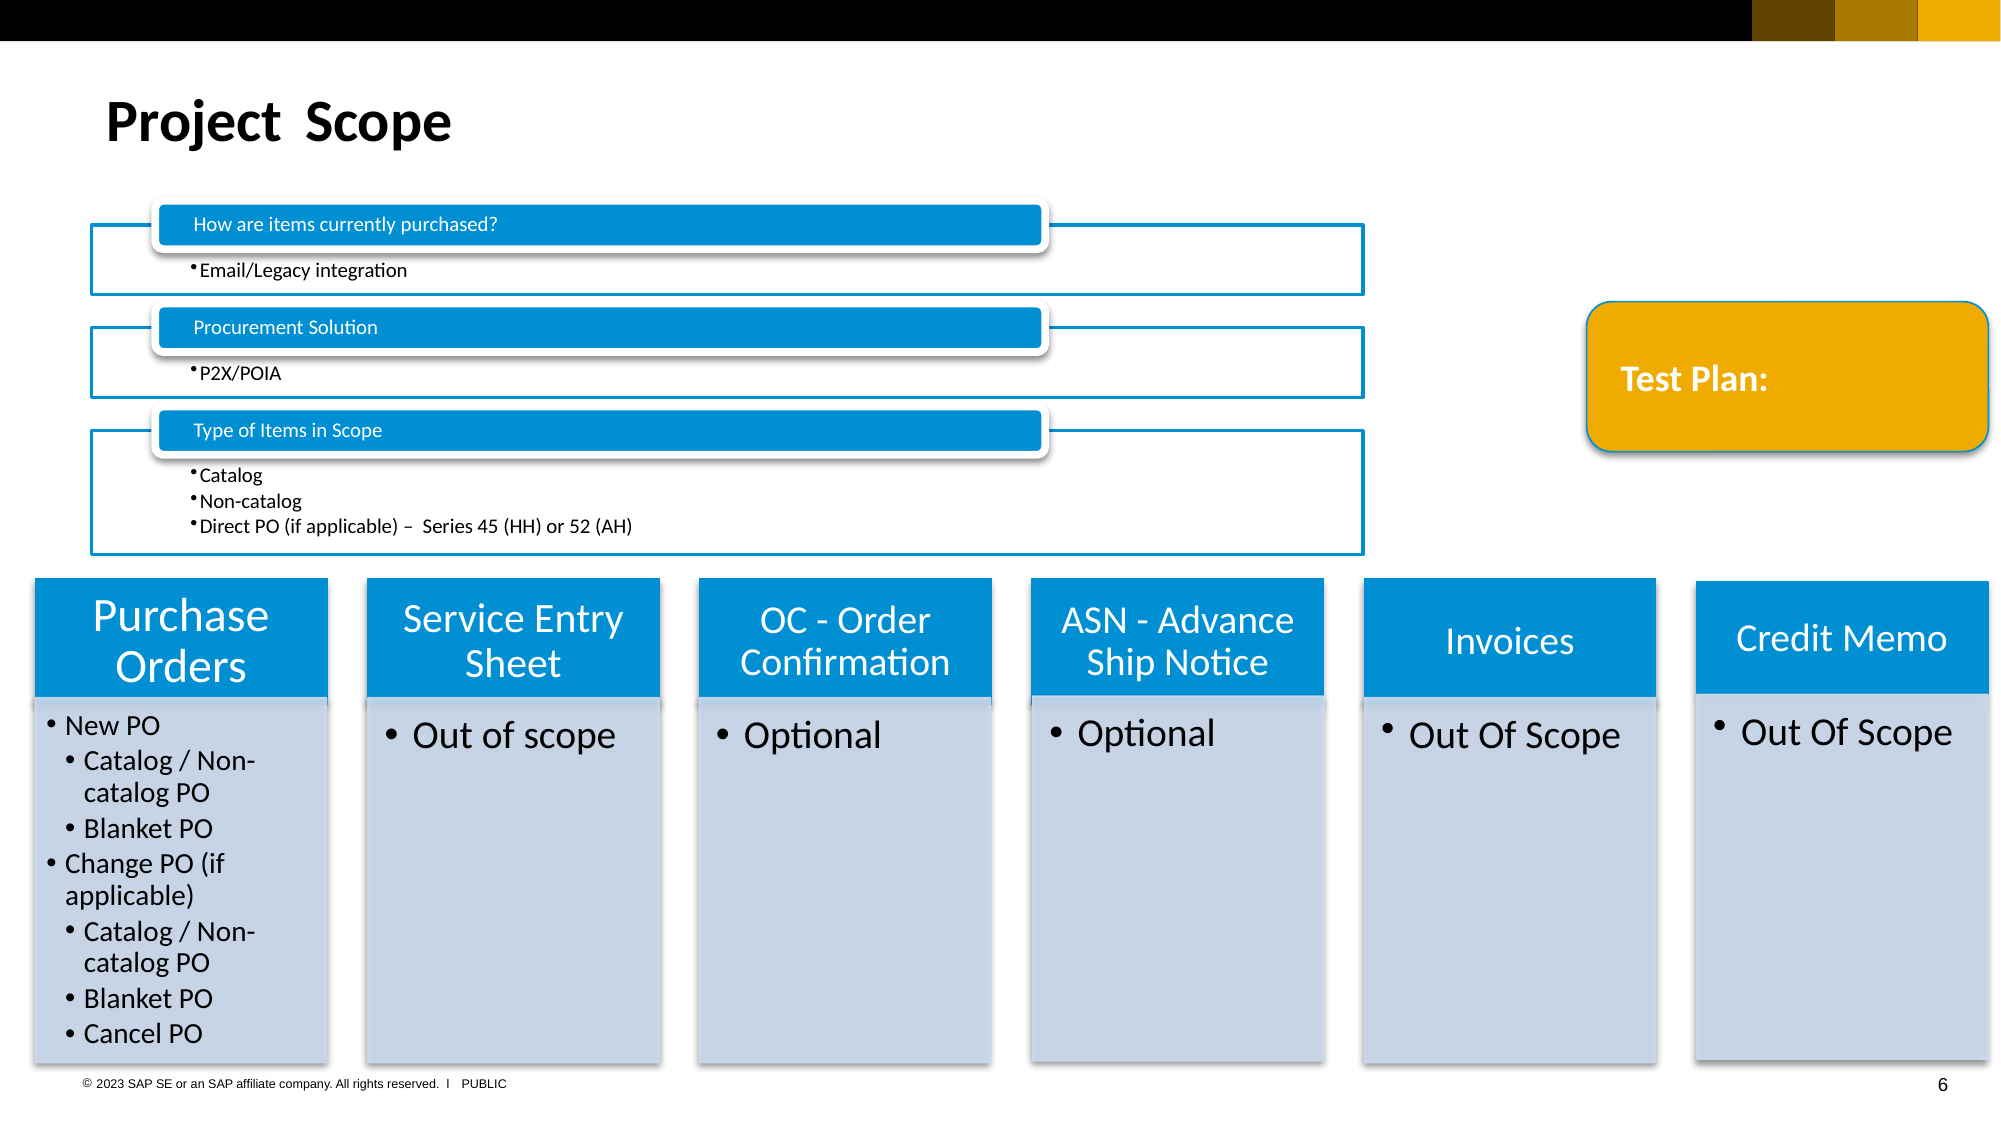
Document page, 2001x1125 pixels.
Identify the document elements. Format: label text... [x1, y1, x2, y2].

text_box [34, 575, 1989, 1066]
text_box Project Scope [91, 59, 1863, 168]
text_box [91, 192, 1364, 563]
text_box Test Plan: [1586, 301, 1989, 452]
